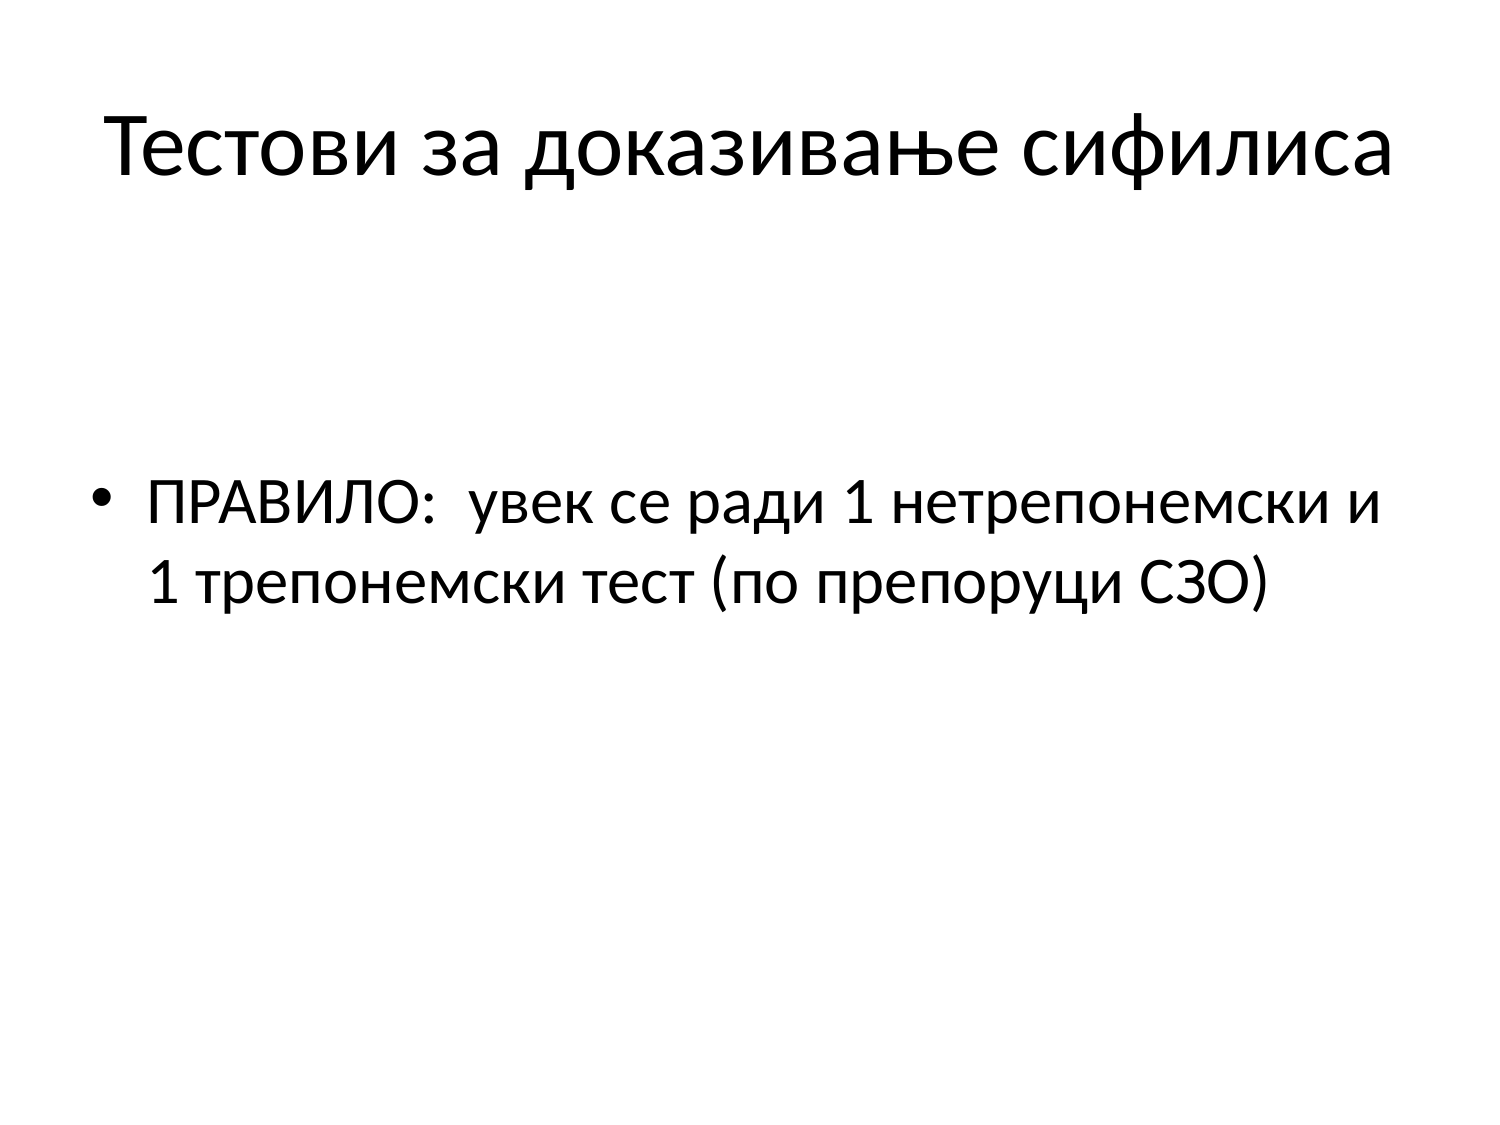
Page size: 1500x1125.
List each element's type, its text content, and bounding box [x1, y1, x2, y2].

list ПРАВИЛО: увек се ради 1 нетрепонемски и 1 трепонемски тест (по препоруци СЗО) [75, 262, 1425, 1005]
title Тестови за доказивање сифилиса [75, 45, 1425, 233]
